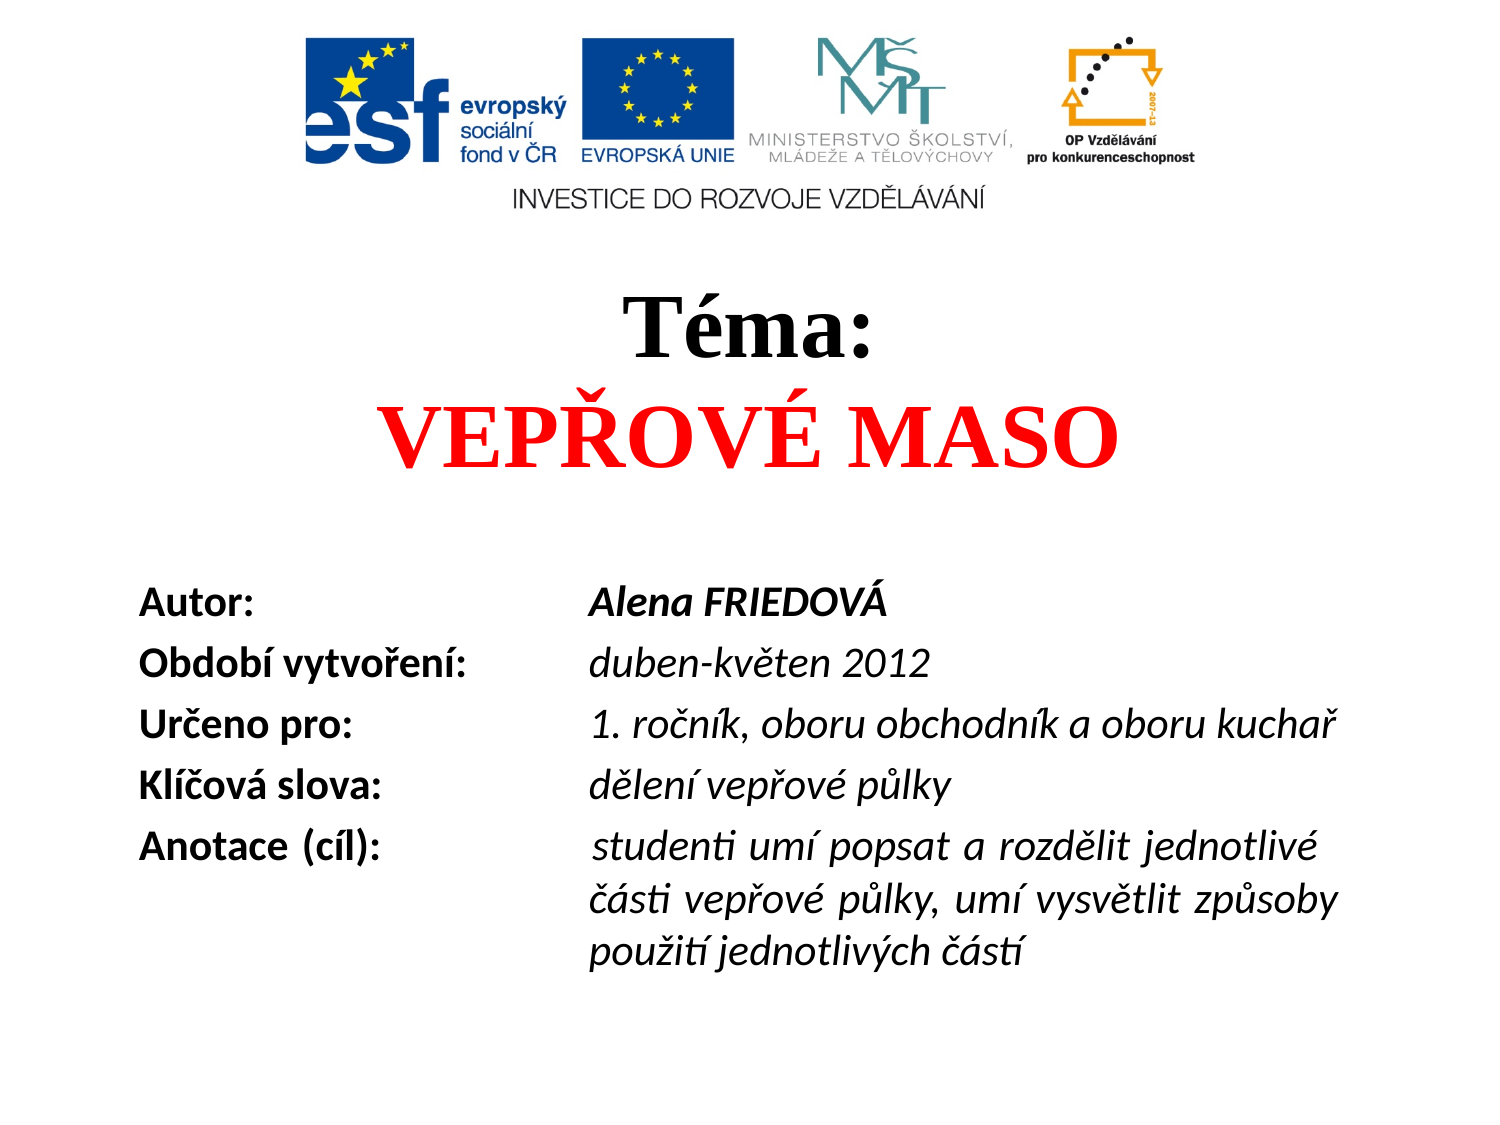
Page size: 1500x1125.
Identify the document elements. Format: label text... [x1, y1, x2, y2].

subtitle Autor: Alena FRIEDOVÁ Období vytvoření: duben-květen 2012 Určeno pro: 1. ročník, oboru obchodník a oboru kuchař Klíčová slova: dělení vepřové půlky Anotace (cíl): studenti umí popsat a rozdělit jednotlivé části vepřové půlky, umí vysvětlit způsoby použití jednotlivých částí [123, 503, 1376, 1000]
picture [277, 18, 1223, 226]
title Téma: VEPŘOVÉ MASO [112, 255, 1388, 497]
